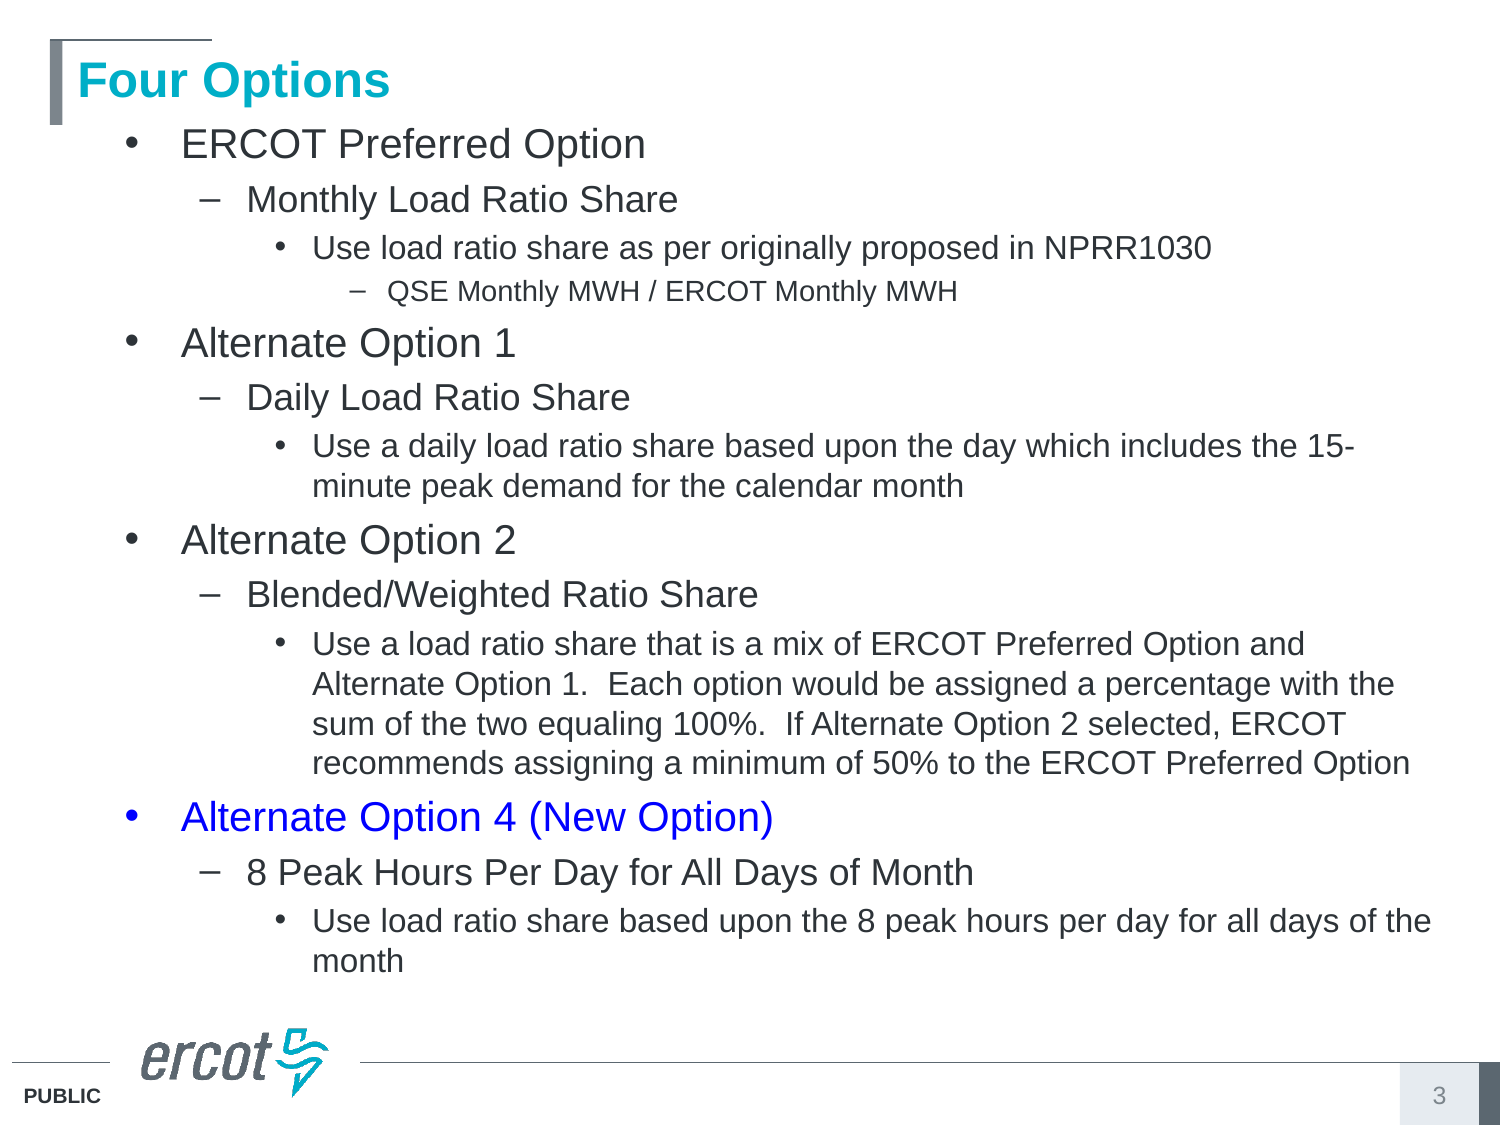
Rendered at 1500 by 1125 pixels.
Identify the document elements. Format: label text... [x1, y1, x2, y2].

slide_number 3 [1400, 1076, 1480, 1113]
picture [137, 1024, 332, 1100]
list ERCOT Preferred Option Monthly Load Ratio Share Use load ratio share as per originally proposed in NPRR1030 QSE Monthly MWH / ERCOT Monthly MWH Alternate Option 1 Daily Load Ratio Share Use a daily load ratio share based upon the day which includes the 15-minute peak demand for the calendar month Alternate Option 2 Blended/Weighted Ratio Share Use a load ratio share that is a mix of ERCOT Preferred Option and Alternate Option 1. Each option would be assigned a percentage with the sum of the two equaling 100%. If Alternate Option 2 selected, ERCOT recommends assigning a minimum of 50% to the ERCOT Preferred Option Alternate Option 4 (New Option) 8 Peak Hours Per Day for All Days of Month Use load ratio share based upon the 8 peak hours per day for all days of the month [79, 72, 1480, 1001]
title Four Options [62, 39, 1450, 125]
